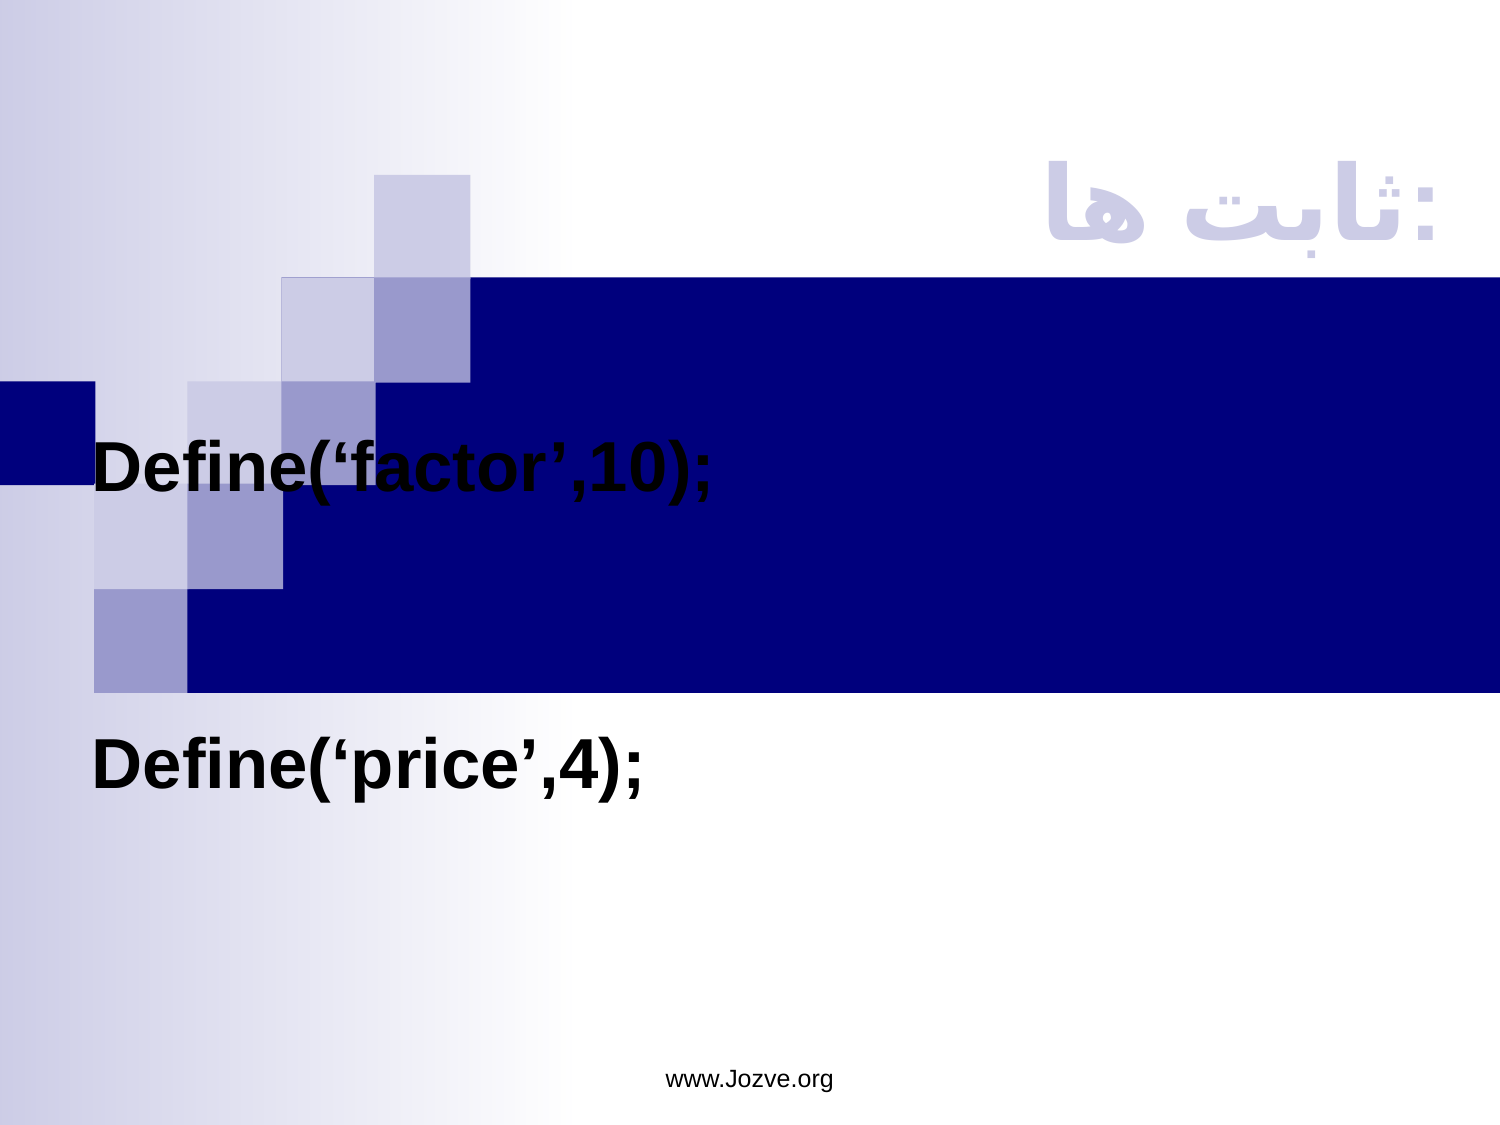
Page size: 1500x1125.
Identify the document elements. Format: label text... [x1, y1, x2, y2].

footer www.Jozve.org [512, 1024, 988, 1101]
subtitle Define(‘factor’,10); Define(‘price’,4); [76, 314, 1424, 989]
title ثابت ها: [182, 77, 1459, 320]
